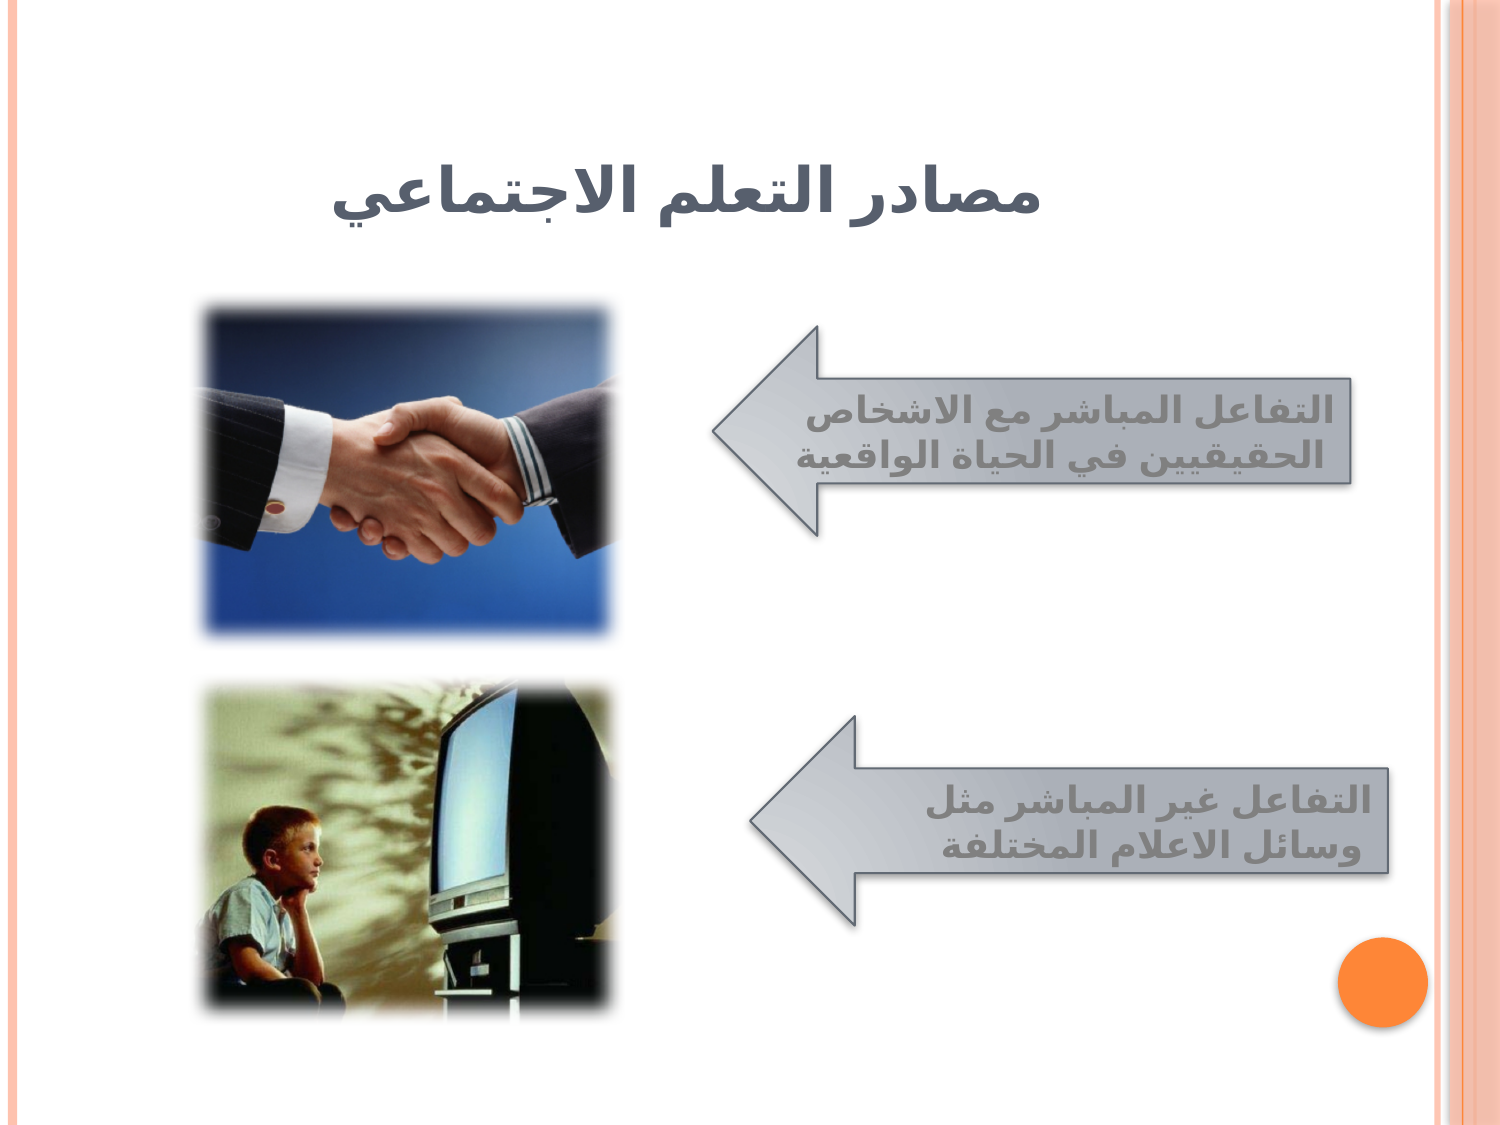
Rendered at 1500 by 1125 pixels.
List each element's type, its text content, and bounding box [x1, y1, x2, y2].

text_box التفاعل المباشر مع الاشخاص الحقيقيين في الحياة الواقعية [711, 325, 1352, 537]
picture [186, 290, 627, 652]
title مصادر التعلم الاجتماعي [75, 45, 1300, 233]
picture [186, 671, 627, 1028]
text_box التفاعل غير المباشر مثل وسائل الاعلام المختلفة [749, 715, 1389, 927]
